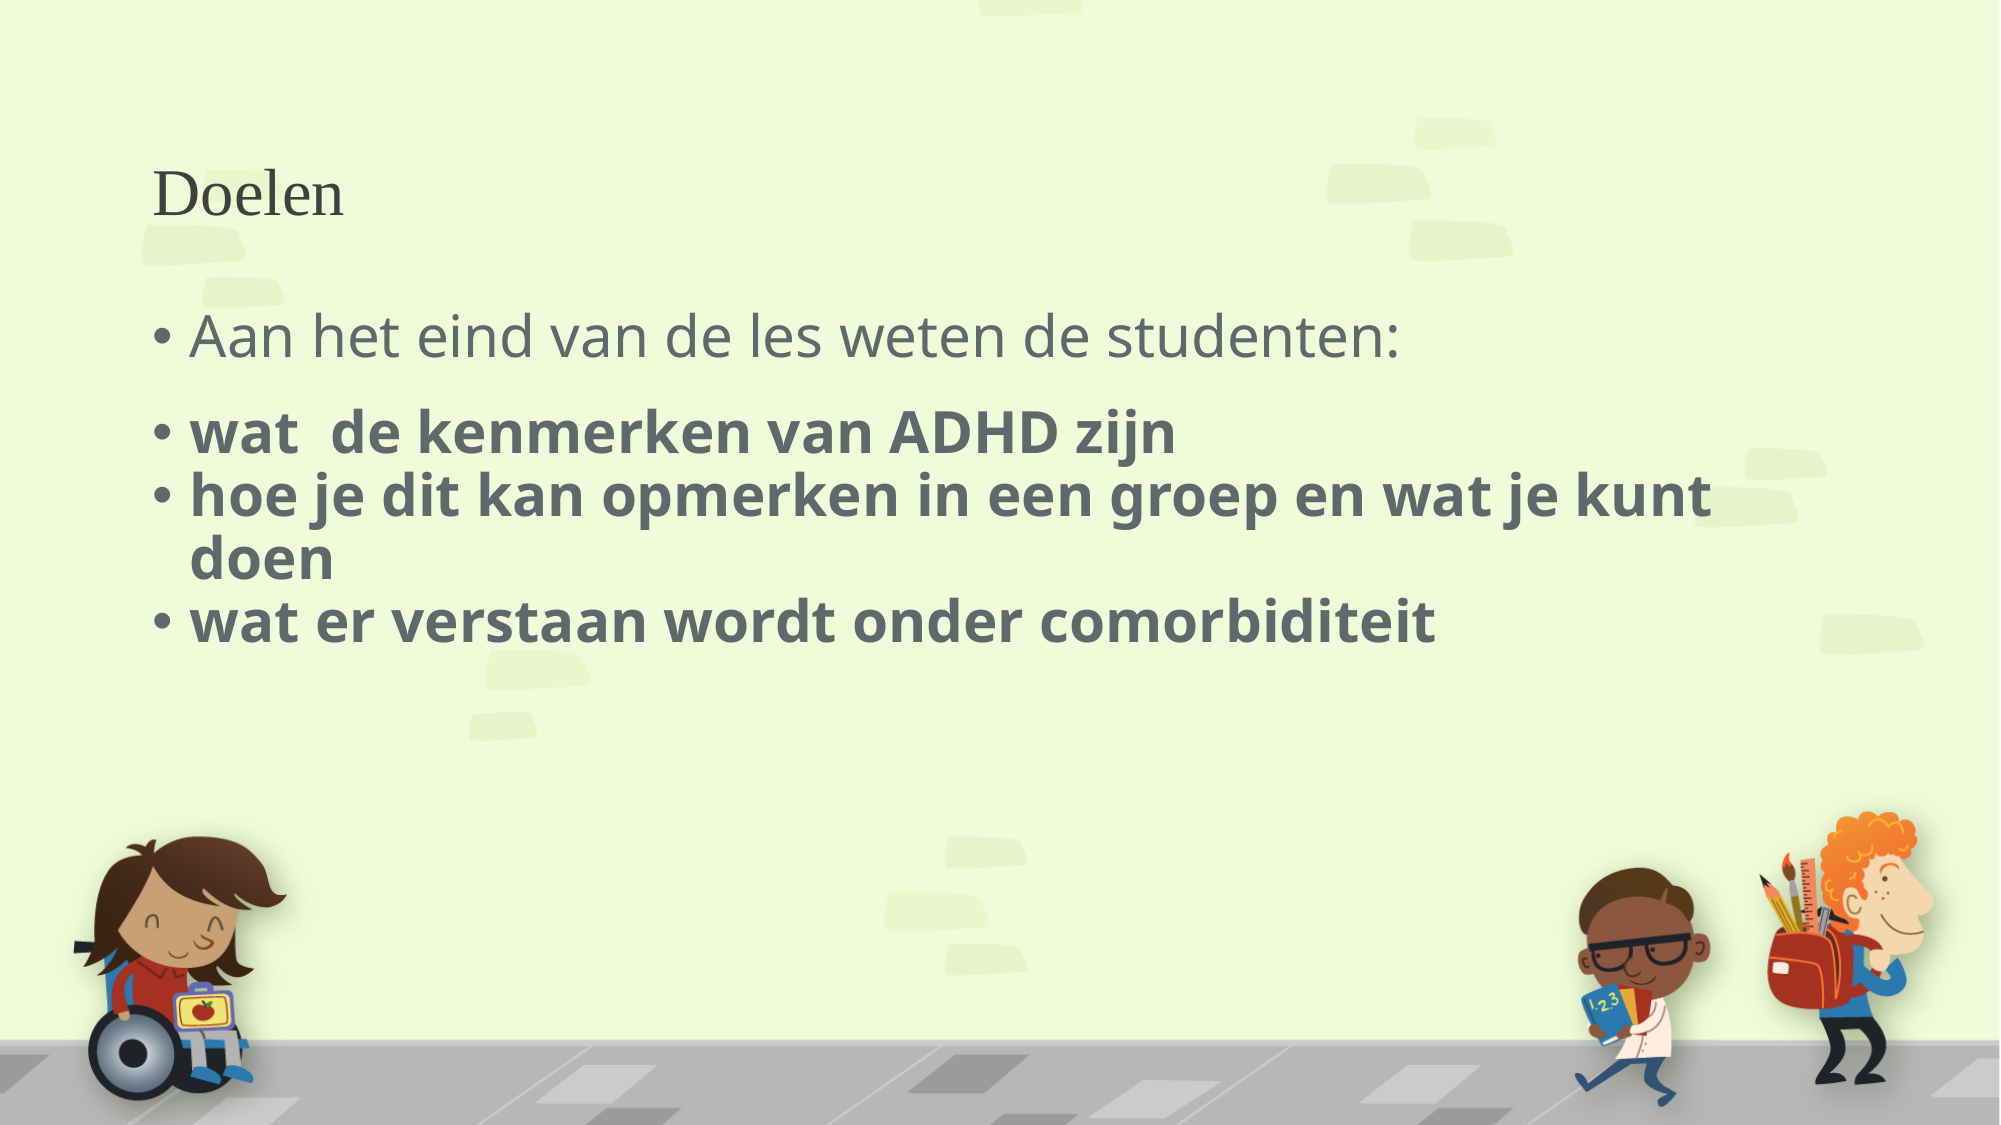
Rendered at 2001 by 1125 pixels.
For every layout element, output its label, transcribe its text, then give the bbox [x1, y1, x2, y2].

list Aan het eind van de les weten de studenten: wat de kenmerken van ADHD zijn hoe je dit kan opmerken in een groep en wat je kunt doen wat er verstaan wordt onder comorbiditeit [137, 299, 1750, 871]
picture [0, 0, 2000, 1125]
title Doelen [137, 59, 1750, 238]
